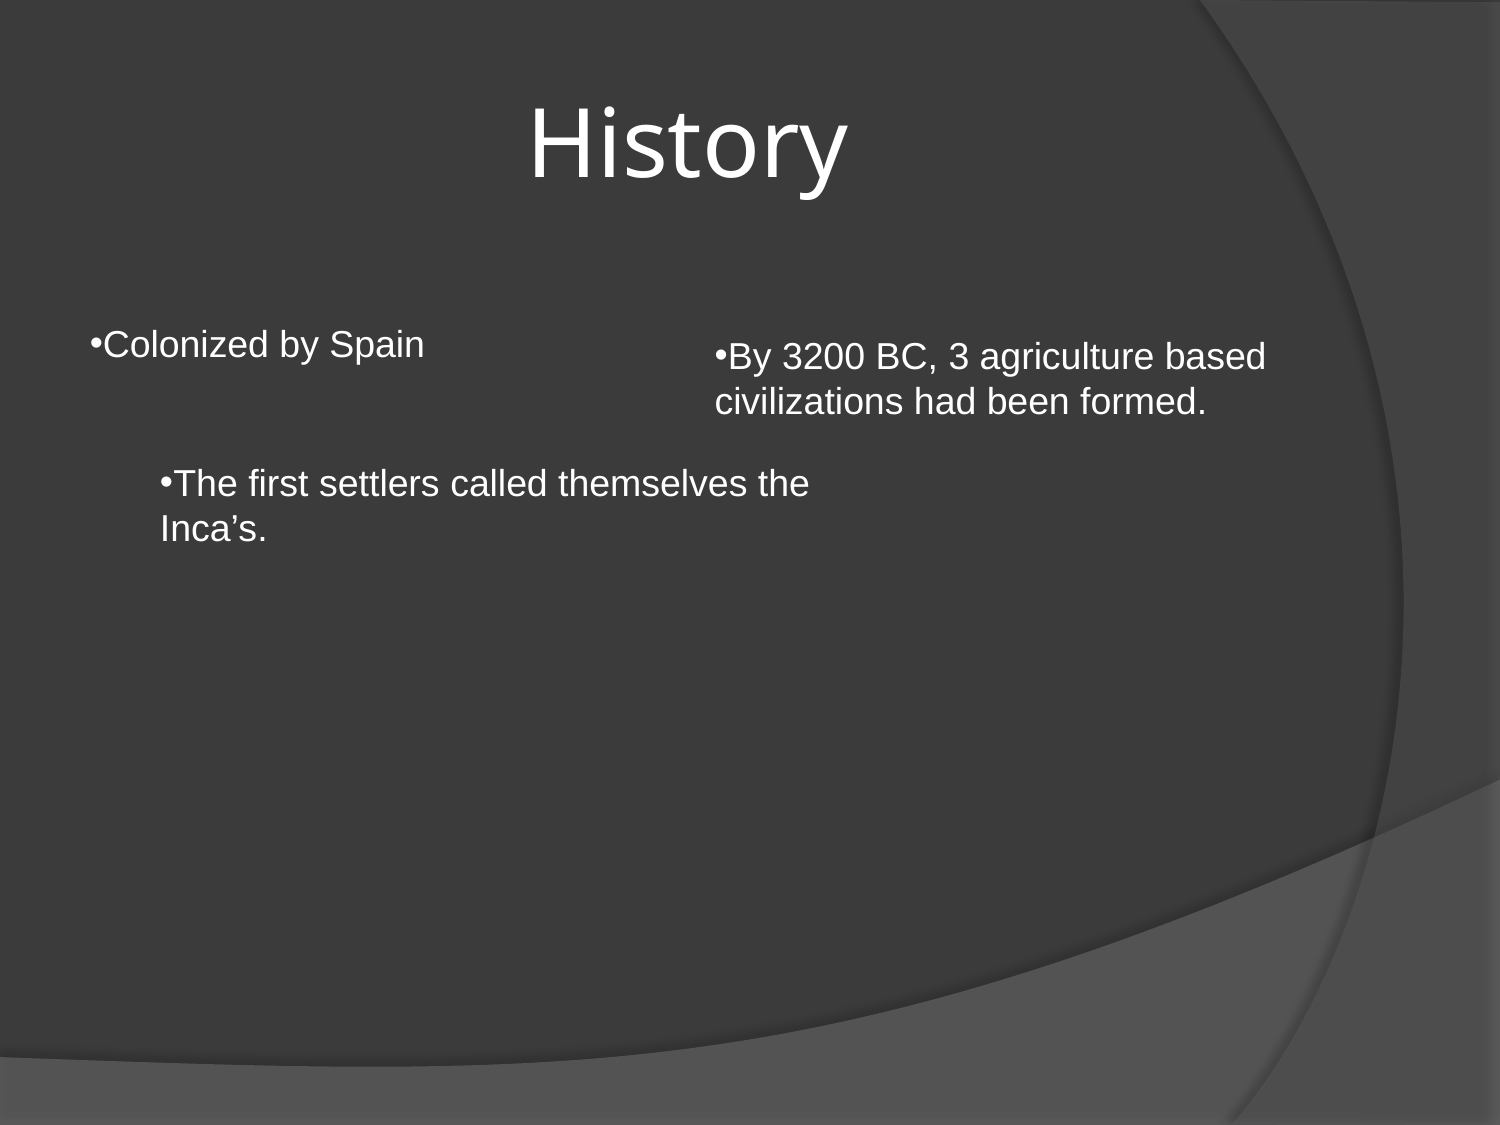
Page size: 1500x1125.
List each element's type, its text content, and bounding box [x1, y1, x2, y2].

text_box By 3200 BC, 3 agriculture based civilizations had been formed. [699, 324, 1300, 430]
title History [75, 45, 1300, 233]
text_box The first settlers called themselves the Inca’s. [145, 451, 871, 557]
text_box Colonized by Spain [75, 312, 563, 373]
